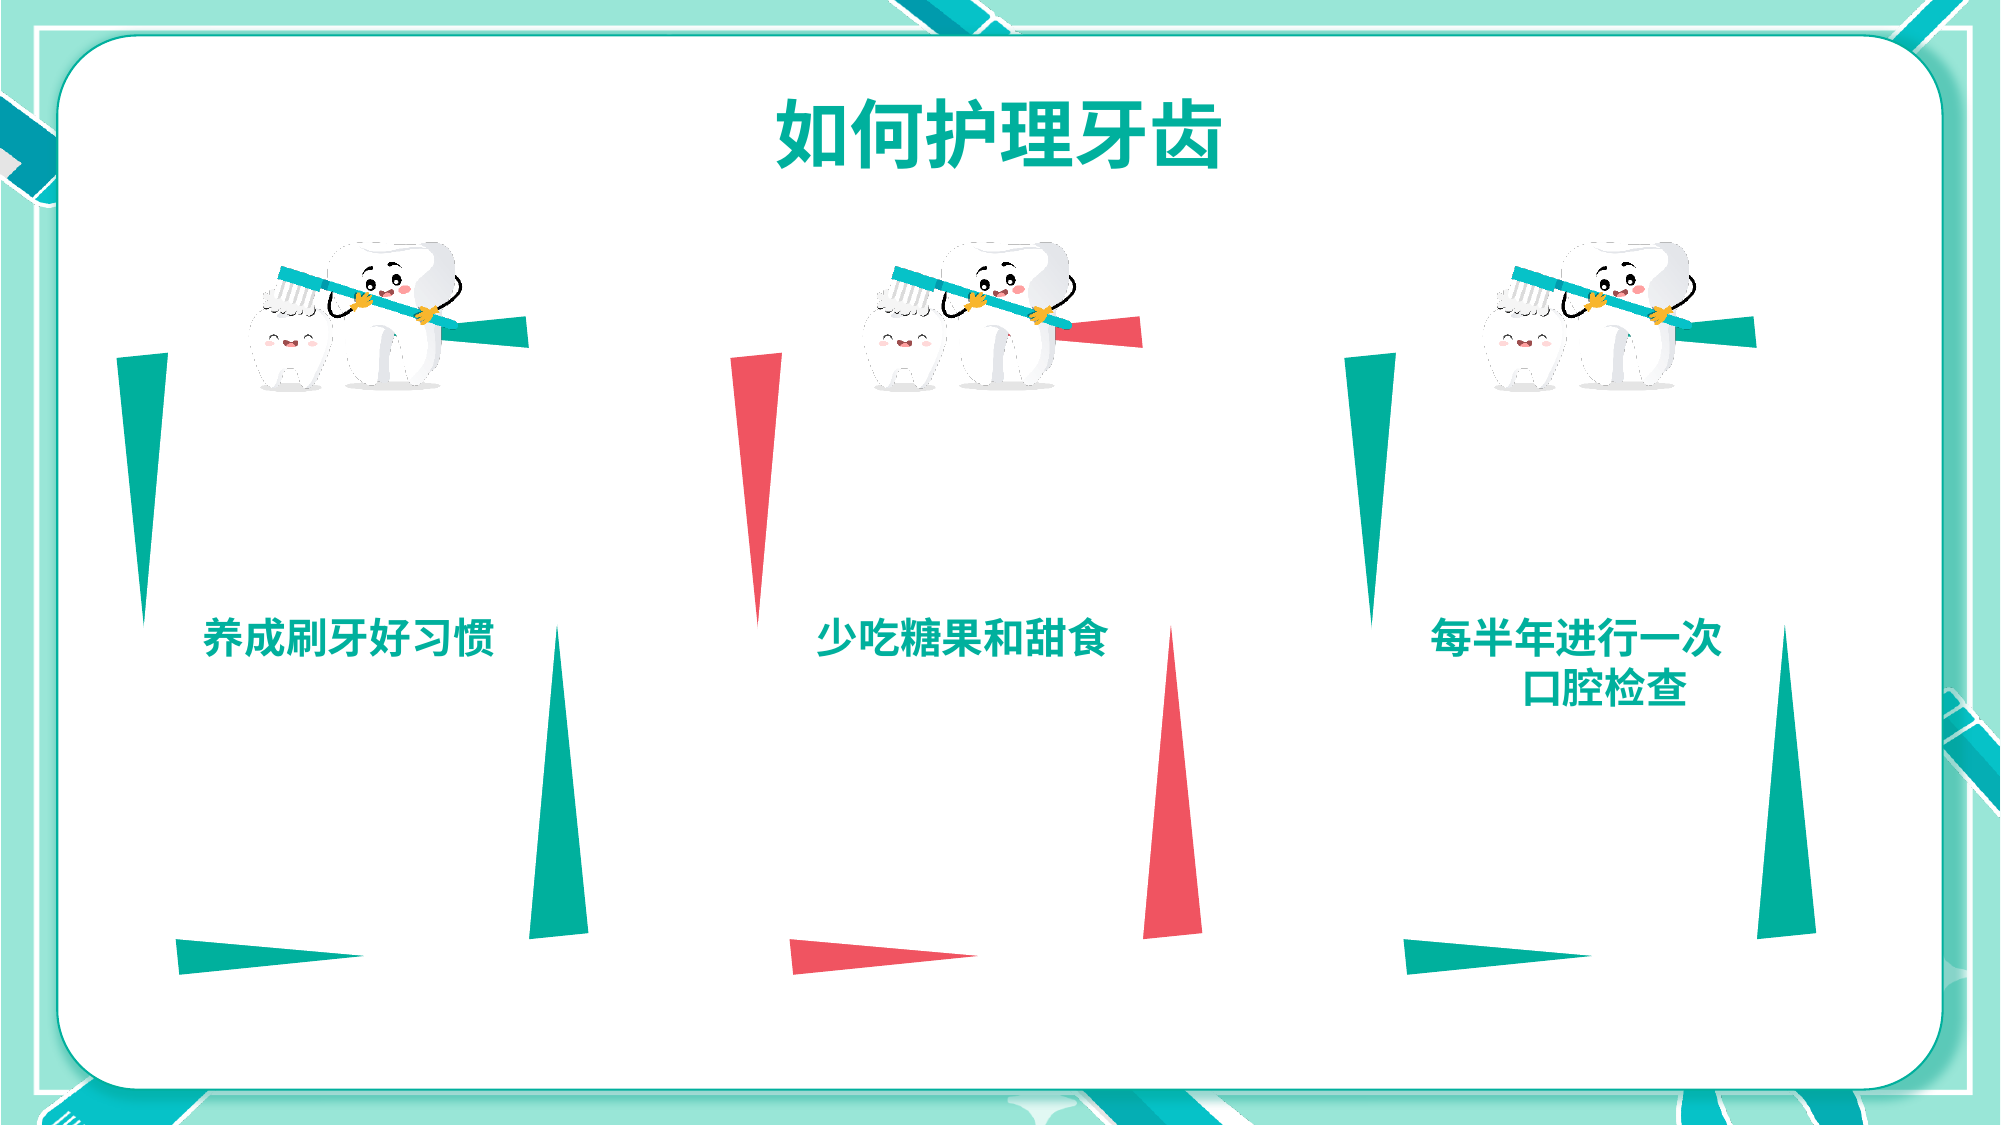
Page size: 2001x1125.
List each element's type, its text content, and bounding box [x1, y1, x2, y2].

text_box 如何护理牙齿 [632, 80, 1368, 185]
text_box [1370, 188, 1787, 956]
picture [0, 0, 2001, 1125]
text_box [757, 188, 1173, 956]
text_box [143, 188, 559, 956]
